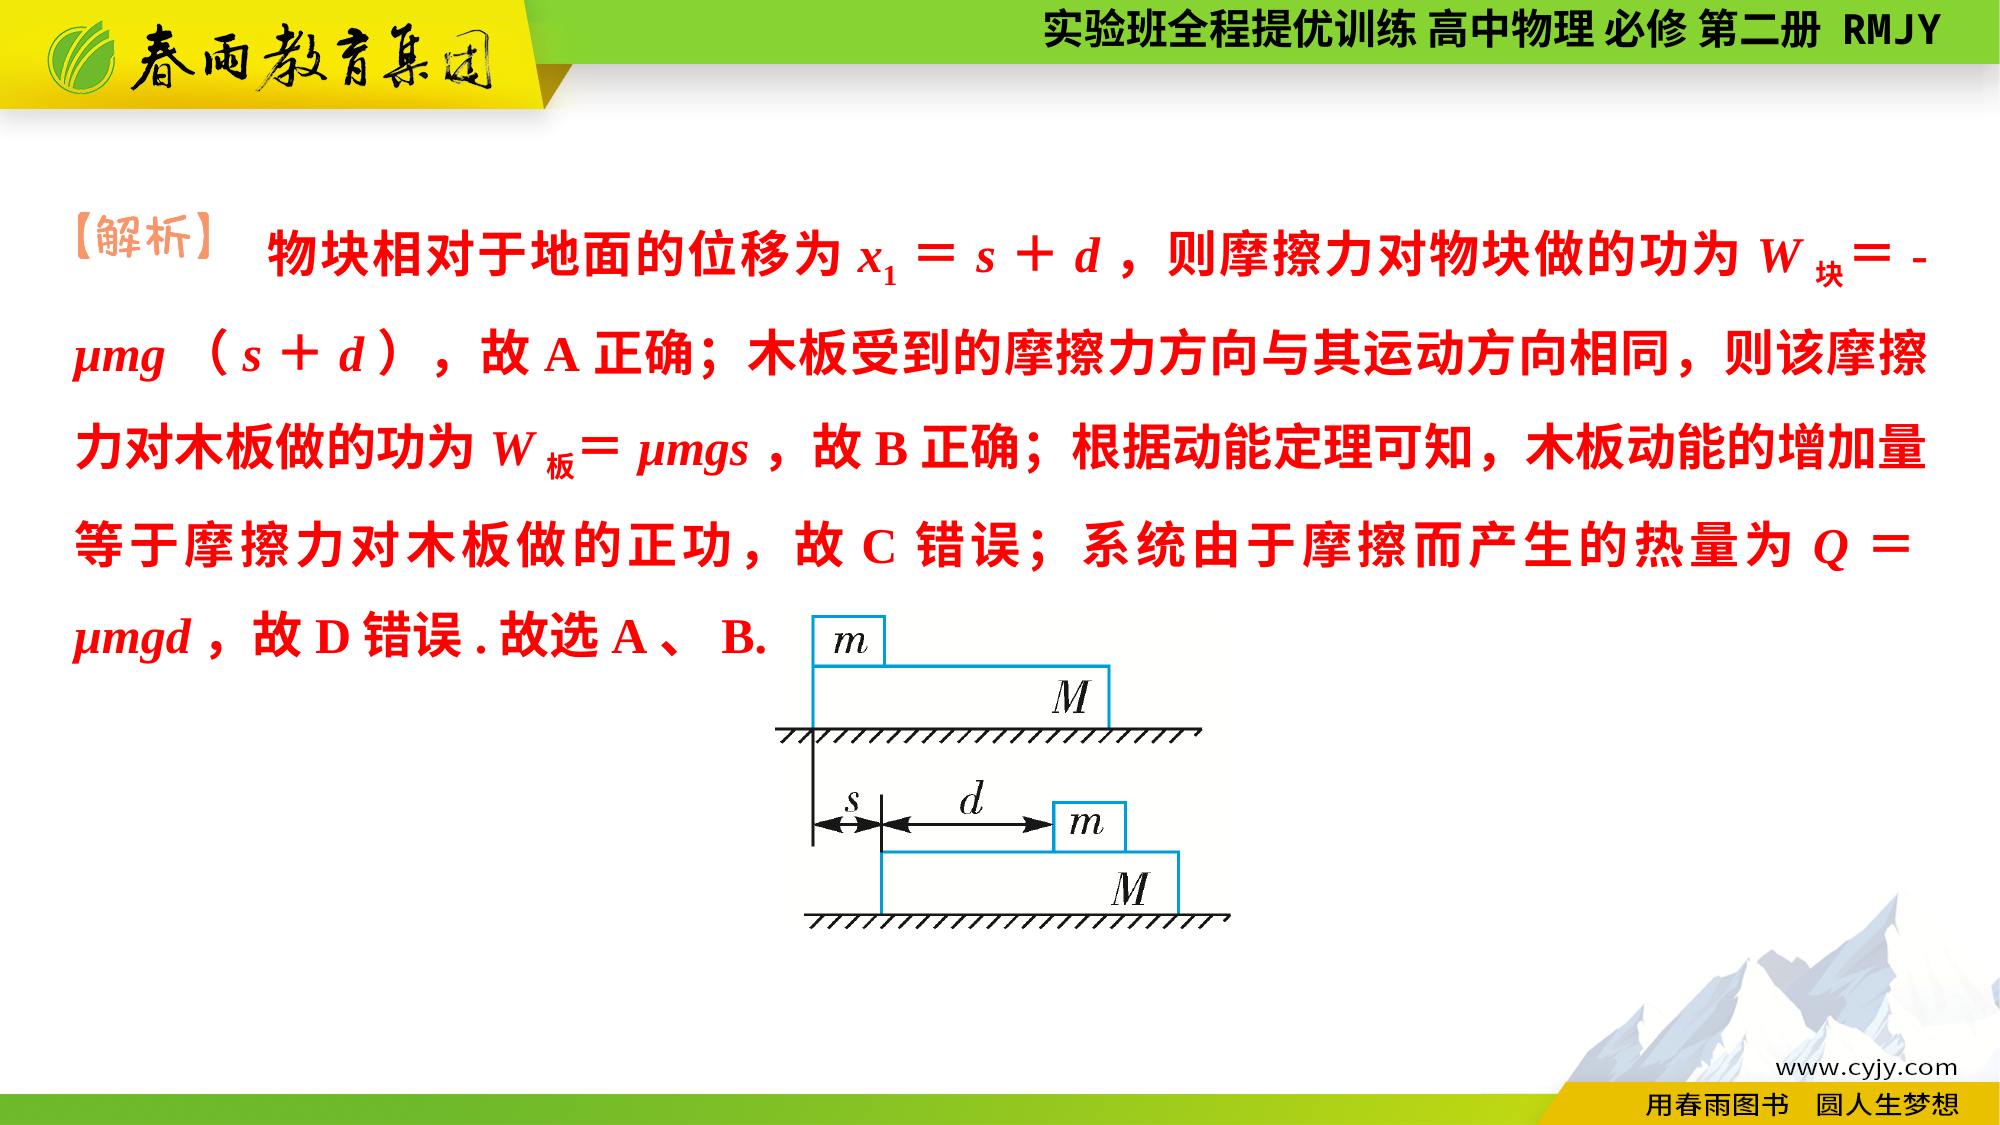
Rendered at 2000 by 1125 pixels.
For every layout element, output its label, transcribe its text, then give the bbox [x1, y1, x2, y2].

list 物块相对于地面的位移为x1＝s＋d，则摩擦力对物块做的功为W块＝-μmg（s＋d），故A正确；木板受到的摩擦力方向与其运动方向相同，则该摩擦力对木板做的功为W板＝μmgs，故B正确；根据动能定理可知，木板动能的增加量等于摩擦力对木板做的正功，故C错误；系统由于摩擦而产生的热量为Q＝μmgd，故D错误.故选A、B. [59, 181, 1944, 651]
picture [0, 0, 2000, 1125]
